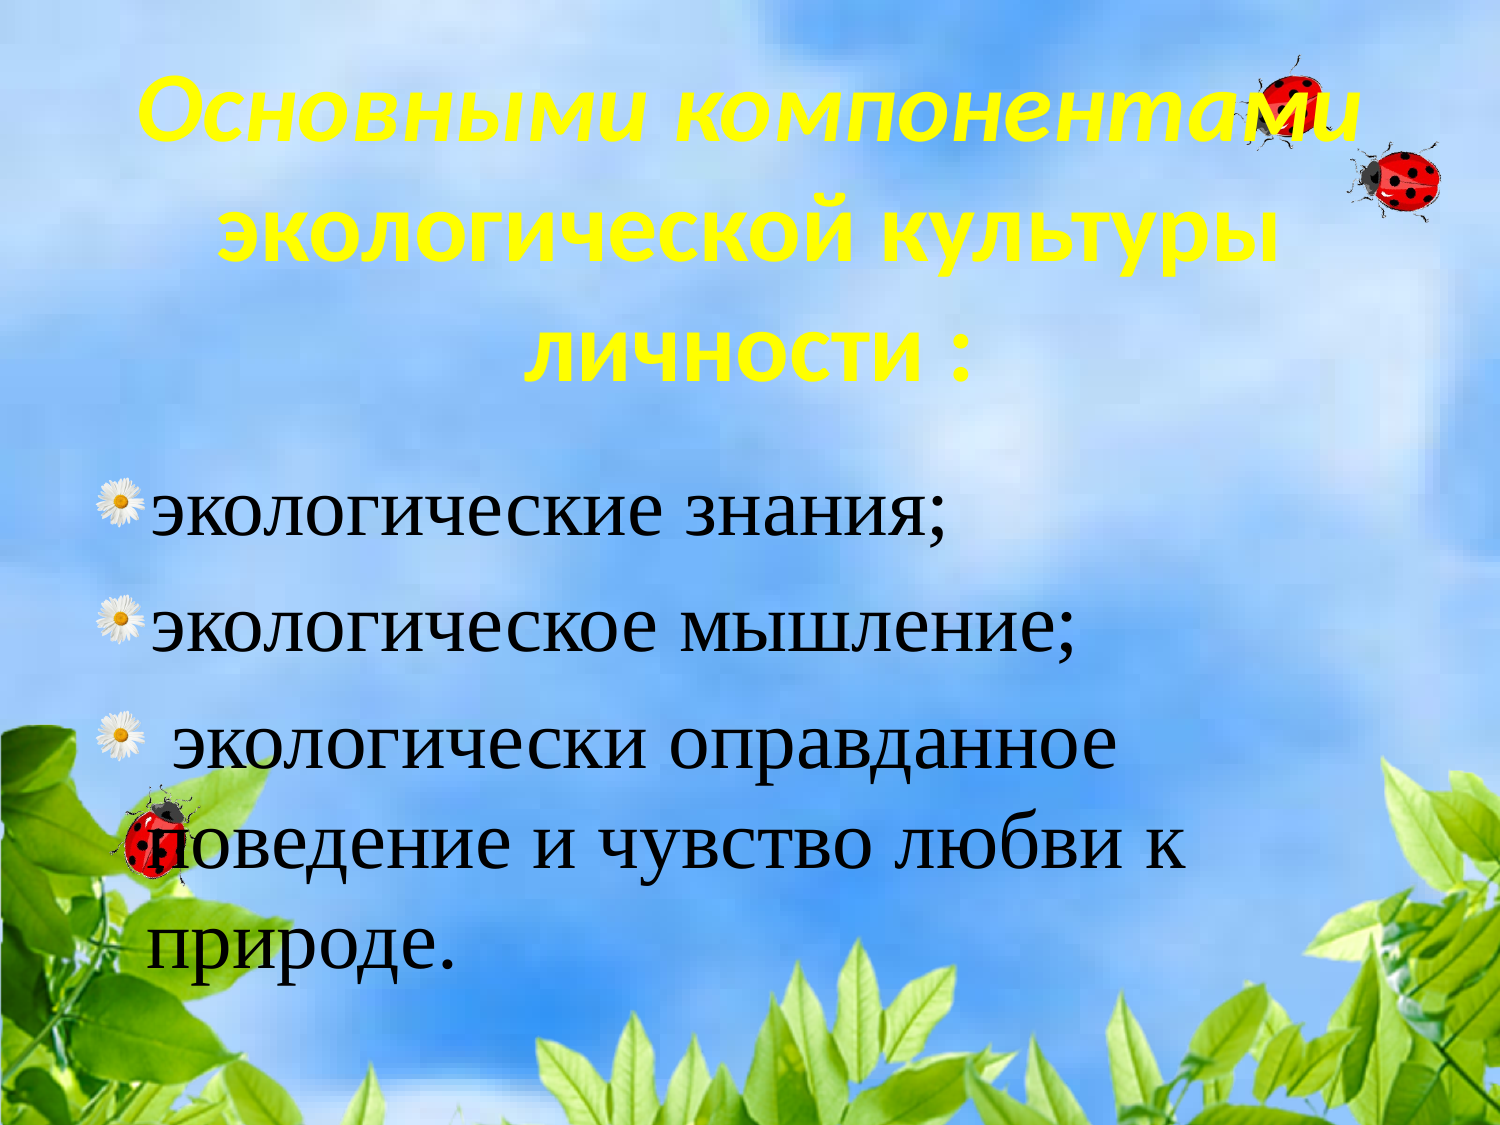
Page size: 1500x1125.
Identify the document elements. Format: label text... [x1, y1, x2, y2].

picture [0, 0, 1500, 1125]
list экологические знания; экологическое мышление; экологически оправданное поведение и чувство любви к природе. [75, 444, 1425, 1005]
title Основными компонентами экологической культуры личности : [75, 45, 1425, 398]
